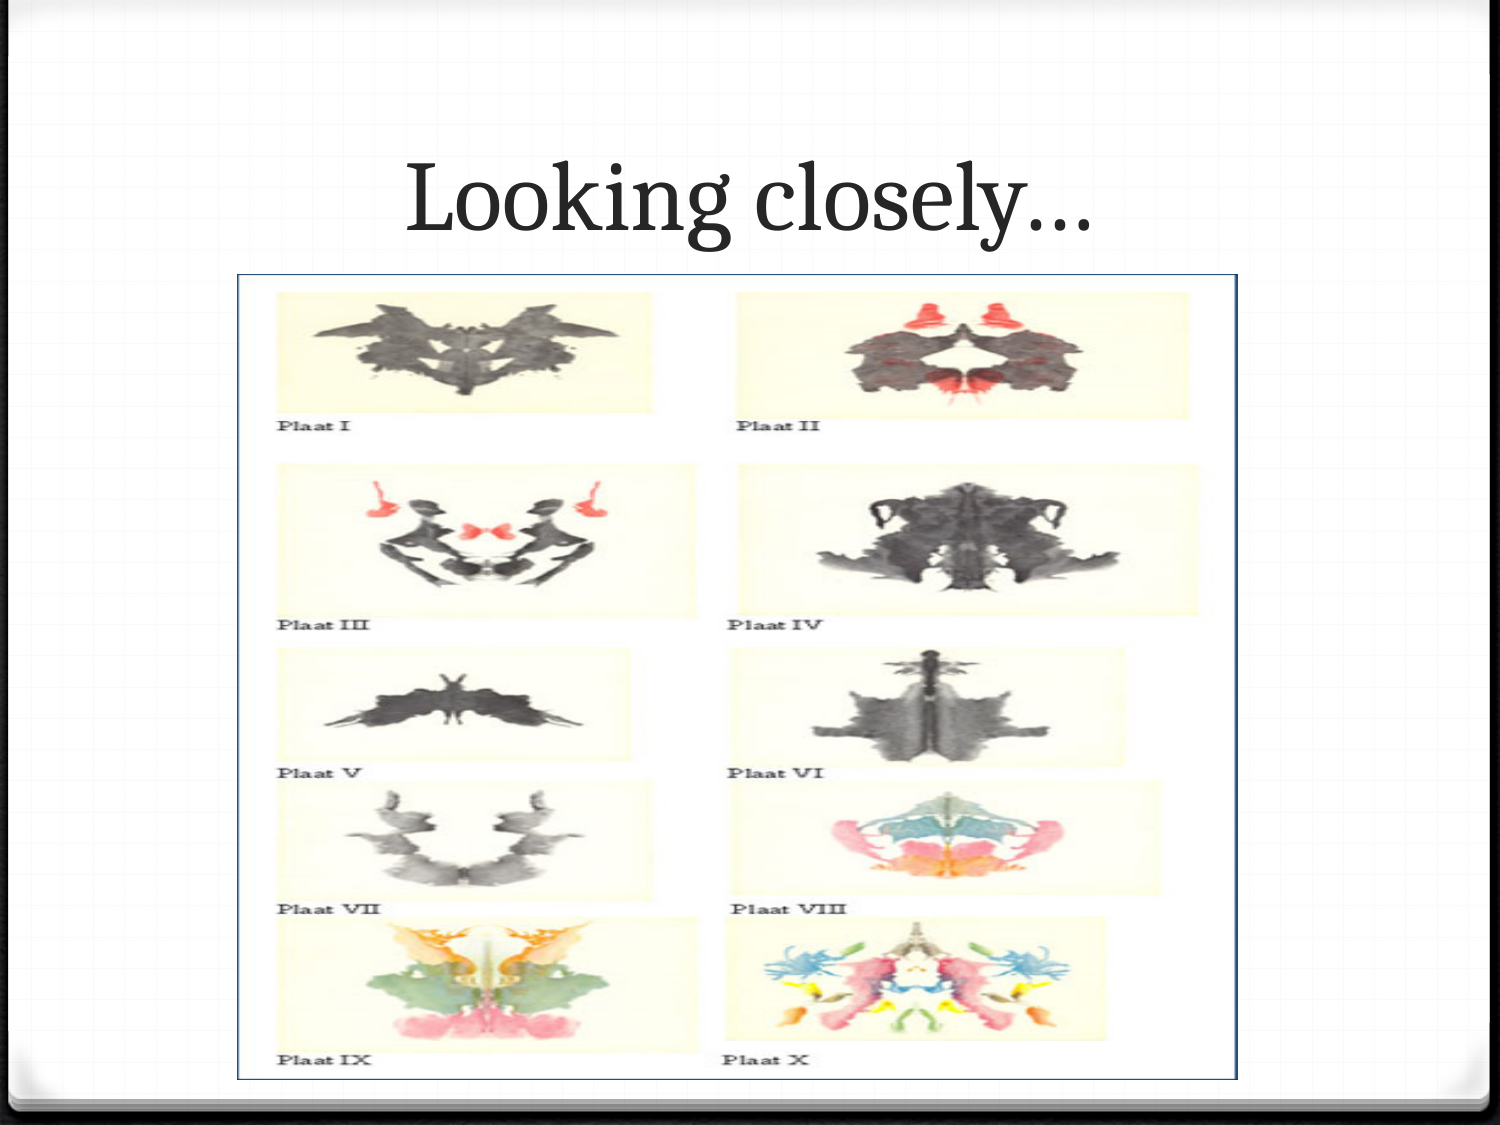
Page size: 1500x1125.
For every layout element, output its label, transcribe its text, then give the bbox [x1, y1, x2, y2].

picture [0, 0, 1500, 1125]
title Looking closely… [90, 71, 1410, 309]
